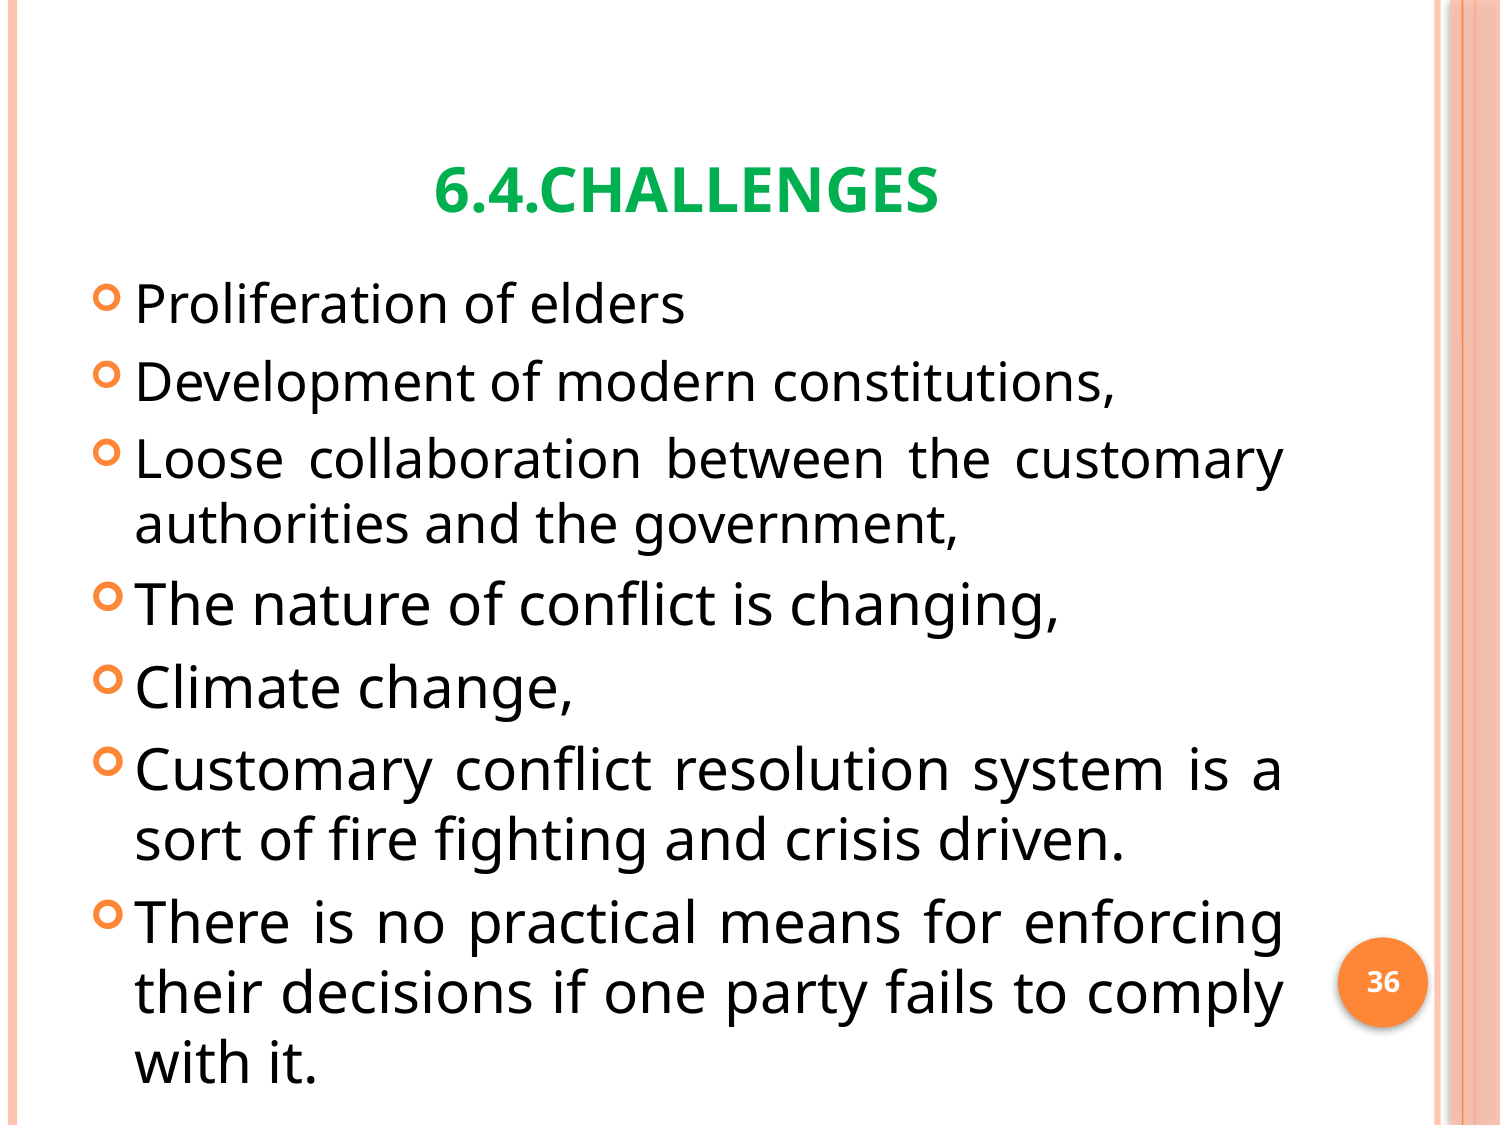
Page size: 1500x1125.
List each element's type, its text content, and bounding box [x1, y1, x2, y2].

title 6.4.Challenges [75, 45, 1300, 233]
list Proliferation of elders Development of modern constitutions, Loose collaboration between the customary authorities and the government, The nature of conflict is changing, Climate change, Customary conflict resolution system is a sort of fire fighting and crisis driven. There is no practical means for enforcing their decisions if one party fails to comply with it. [75, 262, 1300, 1062]
slide_number 36 [1333, 940, 1434, 1027]
